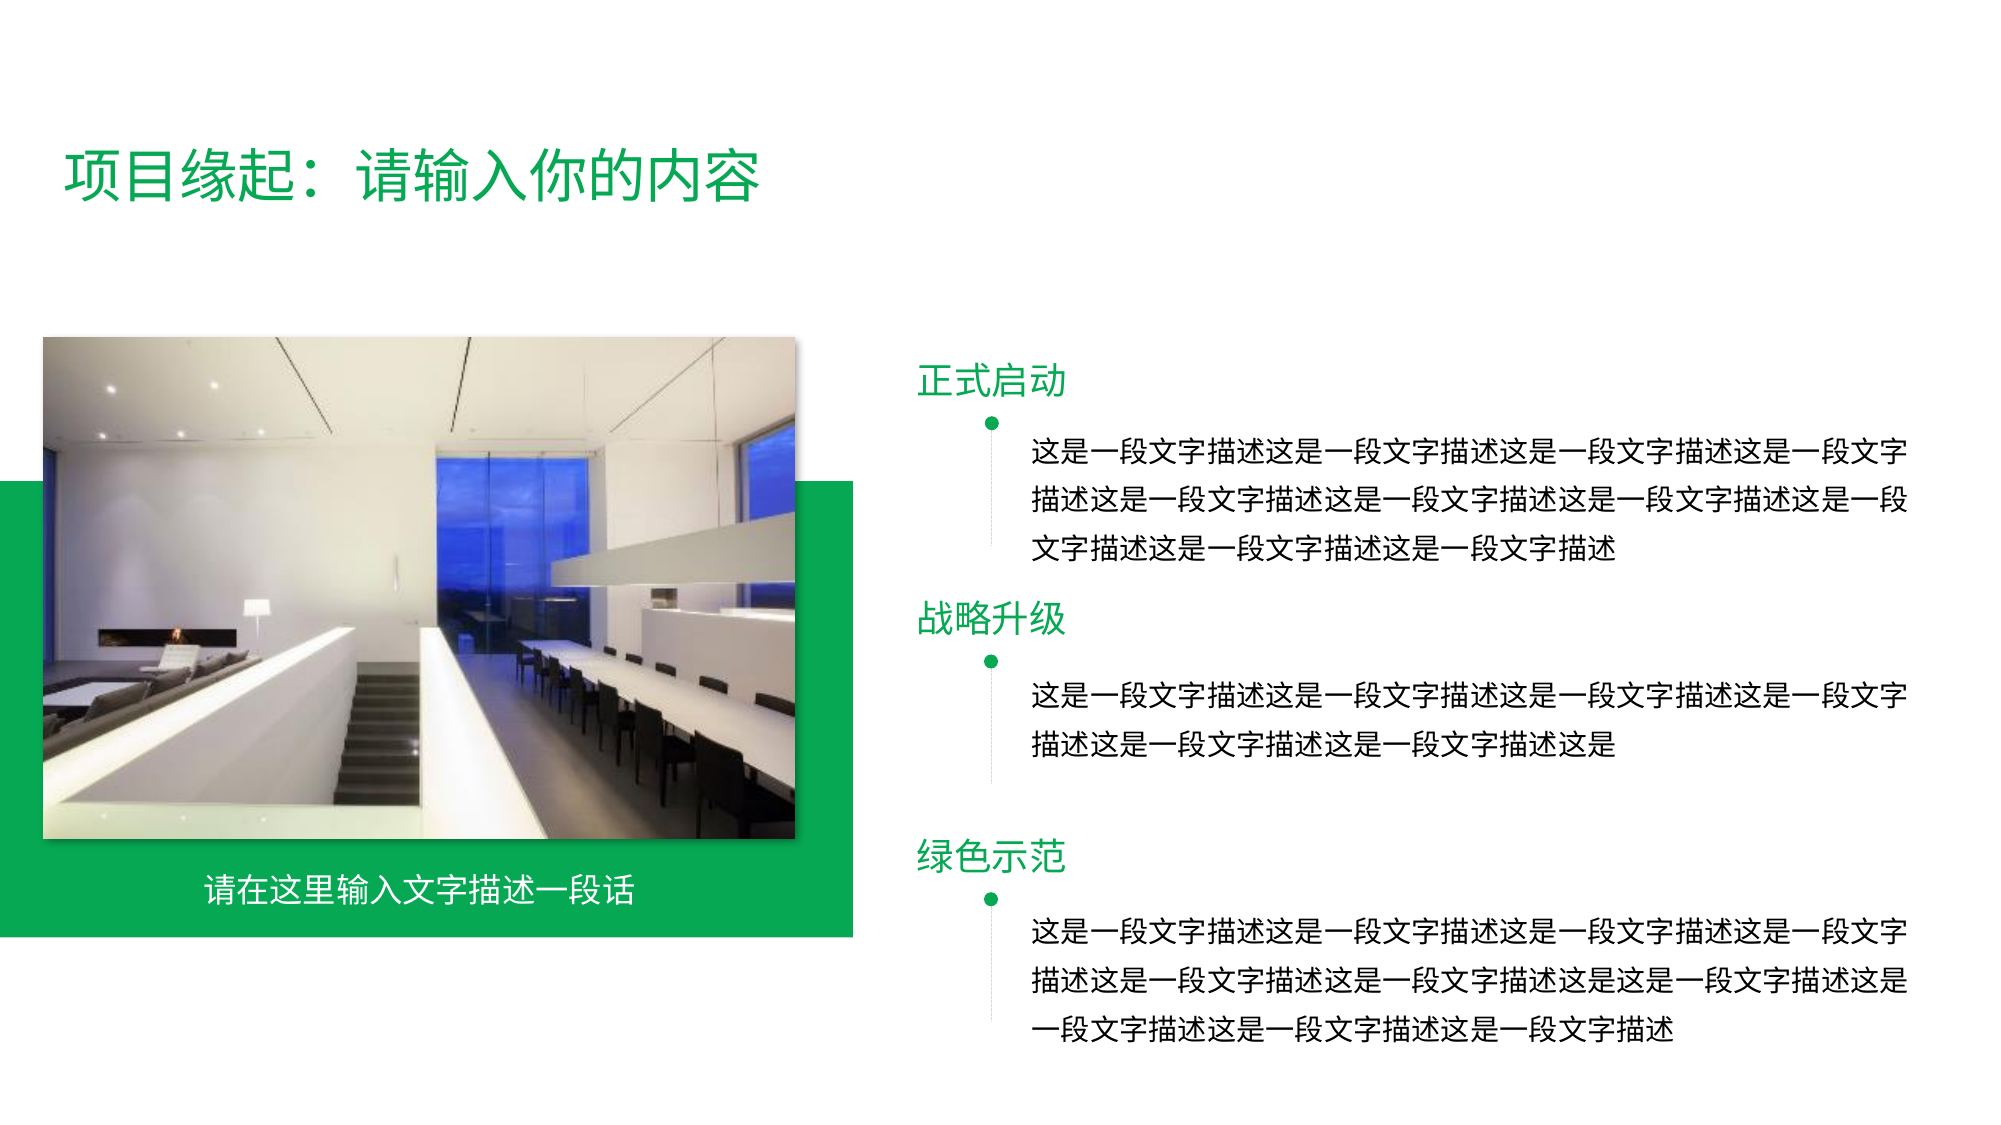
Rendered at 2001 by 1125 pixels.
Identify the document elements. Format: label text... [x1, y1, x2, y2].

text_box 这是一段文字描述这是一段文字描述这是一段文字描述这是一段文字描述这是一段文字描述这是一段文字描述这是这是一段文字描述这是一段文字描述这是一段文字描述这是一段文字描述 [1016, 892, 1934, 1054]
text_box [0, 480, 854, 938]
text_box 项目缘起：请输入你的内容 [48, 132, 778, 217]
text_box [983, 654, 999, 785]
picture [43, 337, 795, 839]
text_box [983, 892, 999, 1023]
text_box 战略升级 [901, 587, 1082, 648]
text_box 这是一段文字描述这是一段文字描述这是一段文字描述这是一段文字描述这是一段文字描述这是一段文字描述这是 [1016, 655, 1934, 769]
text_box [984, 416, 999, 547]
text_box 绿色示范 [901, 825, 1082, 886]
text_box 请在这里输入文字描述一段话 [183, 858, 656, 917]
text_box 正式启动 [901, 349, 1082, 410]
text_box 这是一段文字描述这是一段文字描述这是一段文字描述这是一段文字描述这是一段文字描述这是一段文字描述这是一段文字描述这是一段文字描述这是一段文字描述这是一段文字描述 [1016, 411, 1934, 573]
